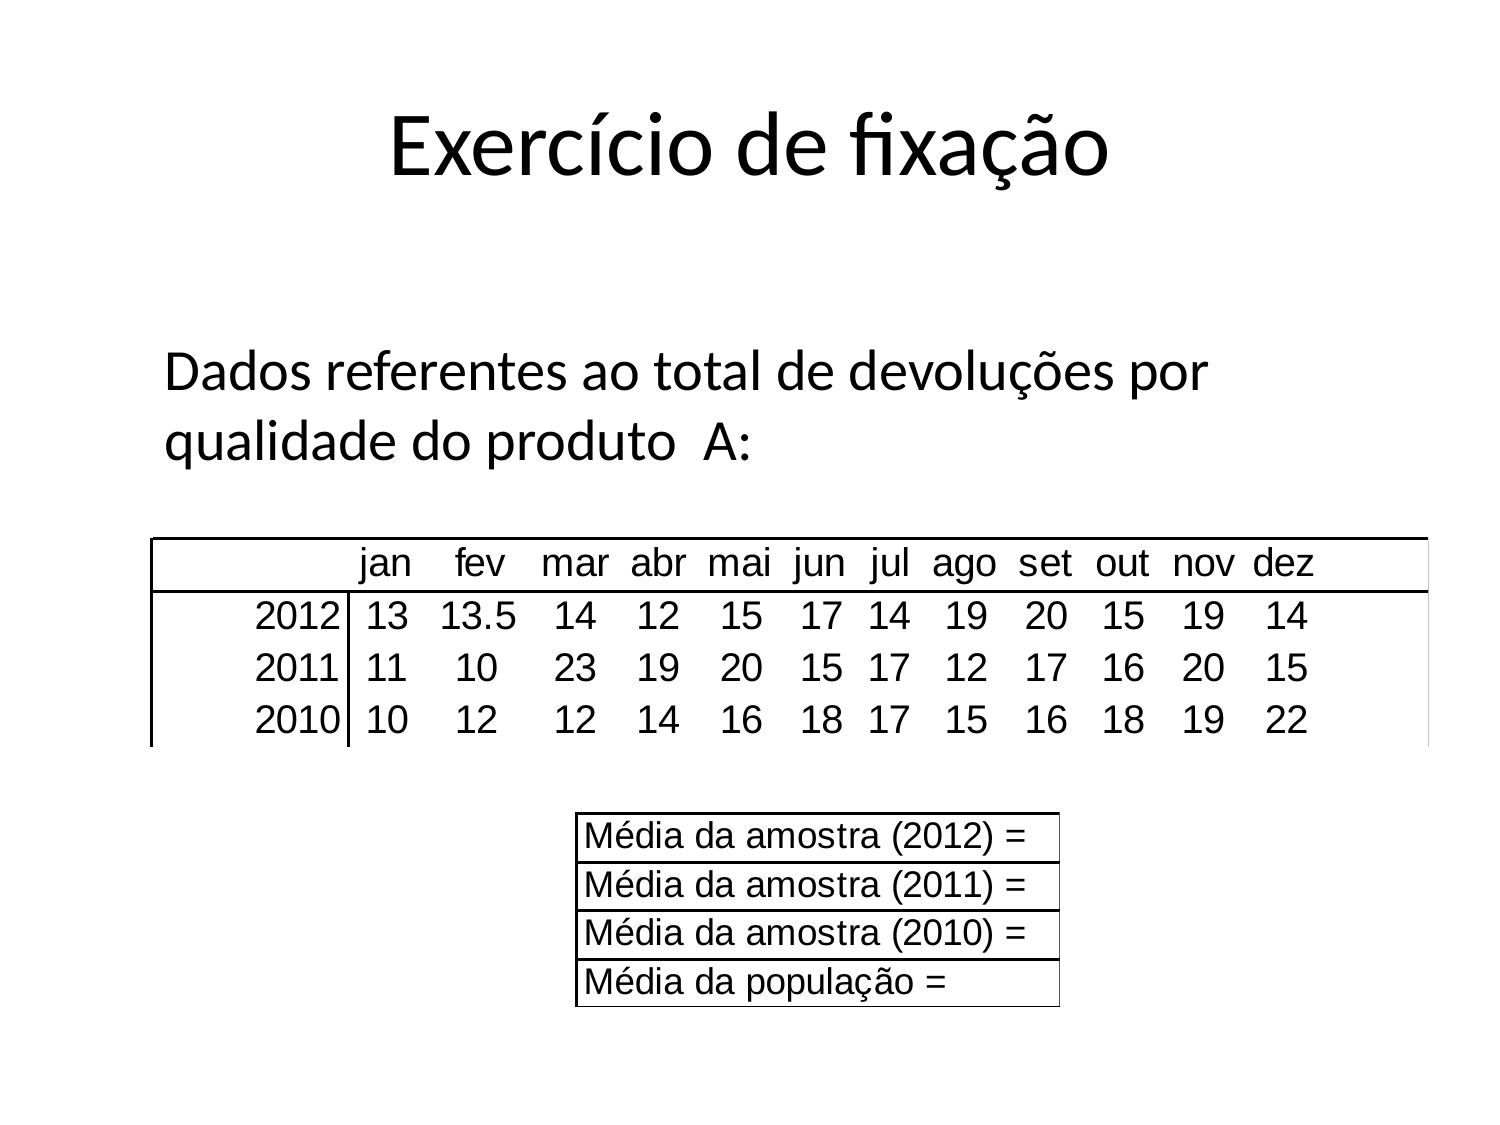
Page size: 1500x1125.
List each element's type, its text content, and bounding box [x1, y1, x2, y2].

picture [149, 537, 1432, 751]
text_box Dados referentes ao total de devoluções por qualidade do produto A: [150, 324, 1375, 480]
title Exercício de fixação [75, 45, 1425, 233]
picture [574, 812, 1063, 1010]
